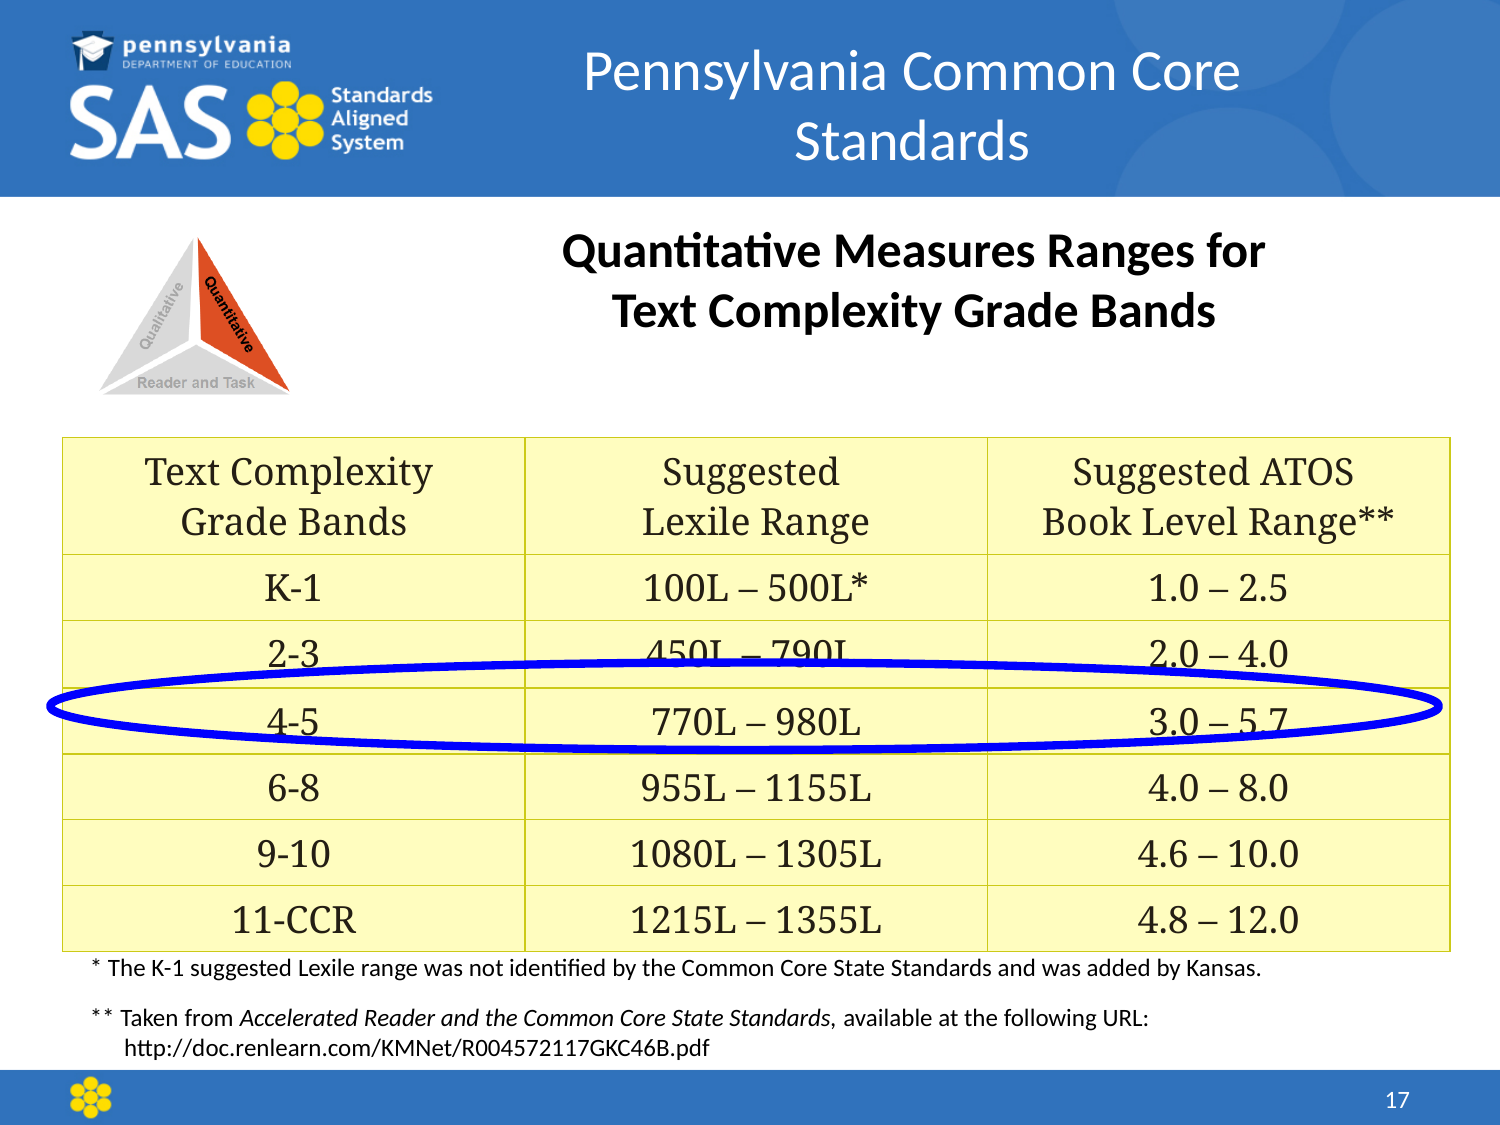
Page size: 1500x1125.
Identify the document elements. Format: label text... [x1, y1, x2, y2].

table_cell K-1 [63, 555, 524, 620]
table_cell 1080L – 1305L [526, 820, 987, 885]
table_cell 3.0 – 5.7 [988, 689, 1449, 753]
table_cell 2-3 [63, 621, 524, 687]
table_cell 4.6 – 10.0 [988, 820, 1449, 885]
table_cell 1215L – 1355L [526, 886, 987, 944]
table_cell 770L – 980L [526, 748, 987, 753]
table_cell 4.8 – 12.0 [988, 886, 1449, 944]
table_cell 11-CCR [63, 886, 524, 951]
table_cell 955L – 1155L [526, 755, 987, 819]
table_cell 4.0 – 8.0 [988, 755, 1449, 819]
text_box [50, 662, 1440, 750]
slide_number 17 [1247, 1072, 1425, 1125]
picture [0, 0, 1500, 1125]
table_header Suggested Lexile Range [526, 438, 987, 554]
table_header Suggested ATOS Book Level Range** [988, 438, 1449, 554]
table_cell 6-8 [63, 755, 524, 819]
table_cell 4-5 [63, 689, 99, 697]
table_cell 450L – 790L [526, 621, 987, 665]
table_cell 2.0 – 4.0 [988, 621, 1449, 687]
text_box * The K-1 suggested Lexile range was not identified by the Common Core State Standards and was added by Kansas. ** Taken from Accelerated Reader and the Common Core State Standards, available at the following URL: http://doc.renlearn.com/KMNet/R004572117GKC46B.pdf [75, 944, 1450, 1070]
table_cell 9-10 [63, 820, 524, 885]
text_box Pennsylvania Common Core Standards [499, 24, 1325, 180]
table_cell 100L – 500L* [526, 555, 987, 620]
text_box Quantitative Measures Ranges for Text Complexity Grade Bands [451, 209, 1389, 345]
table_header Text Complexity Grade Bands [63, 438, 524, 554]
table_cell 4-5 [63, 715, 524, 753]
table_cell 1.0 – 2.5 [988, 555, 1449, 620]
